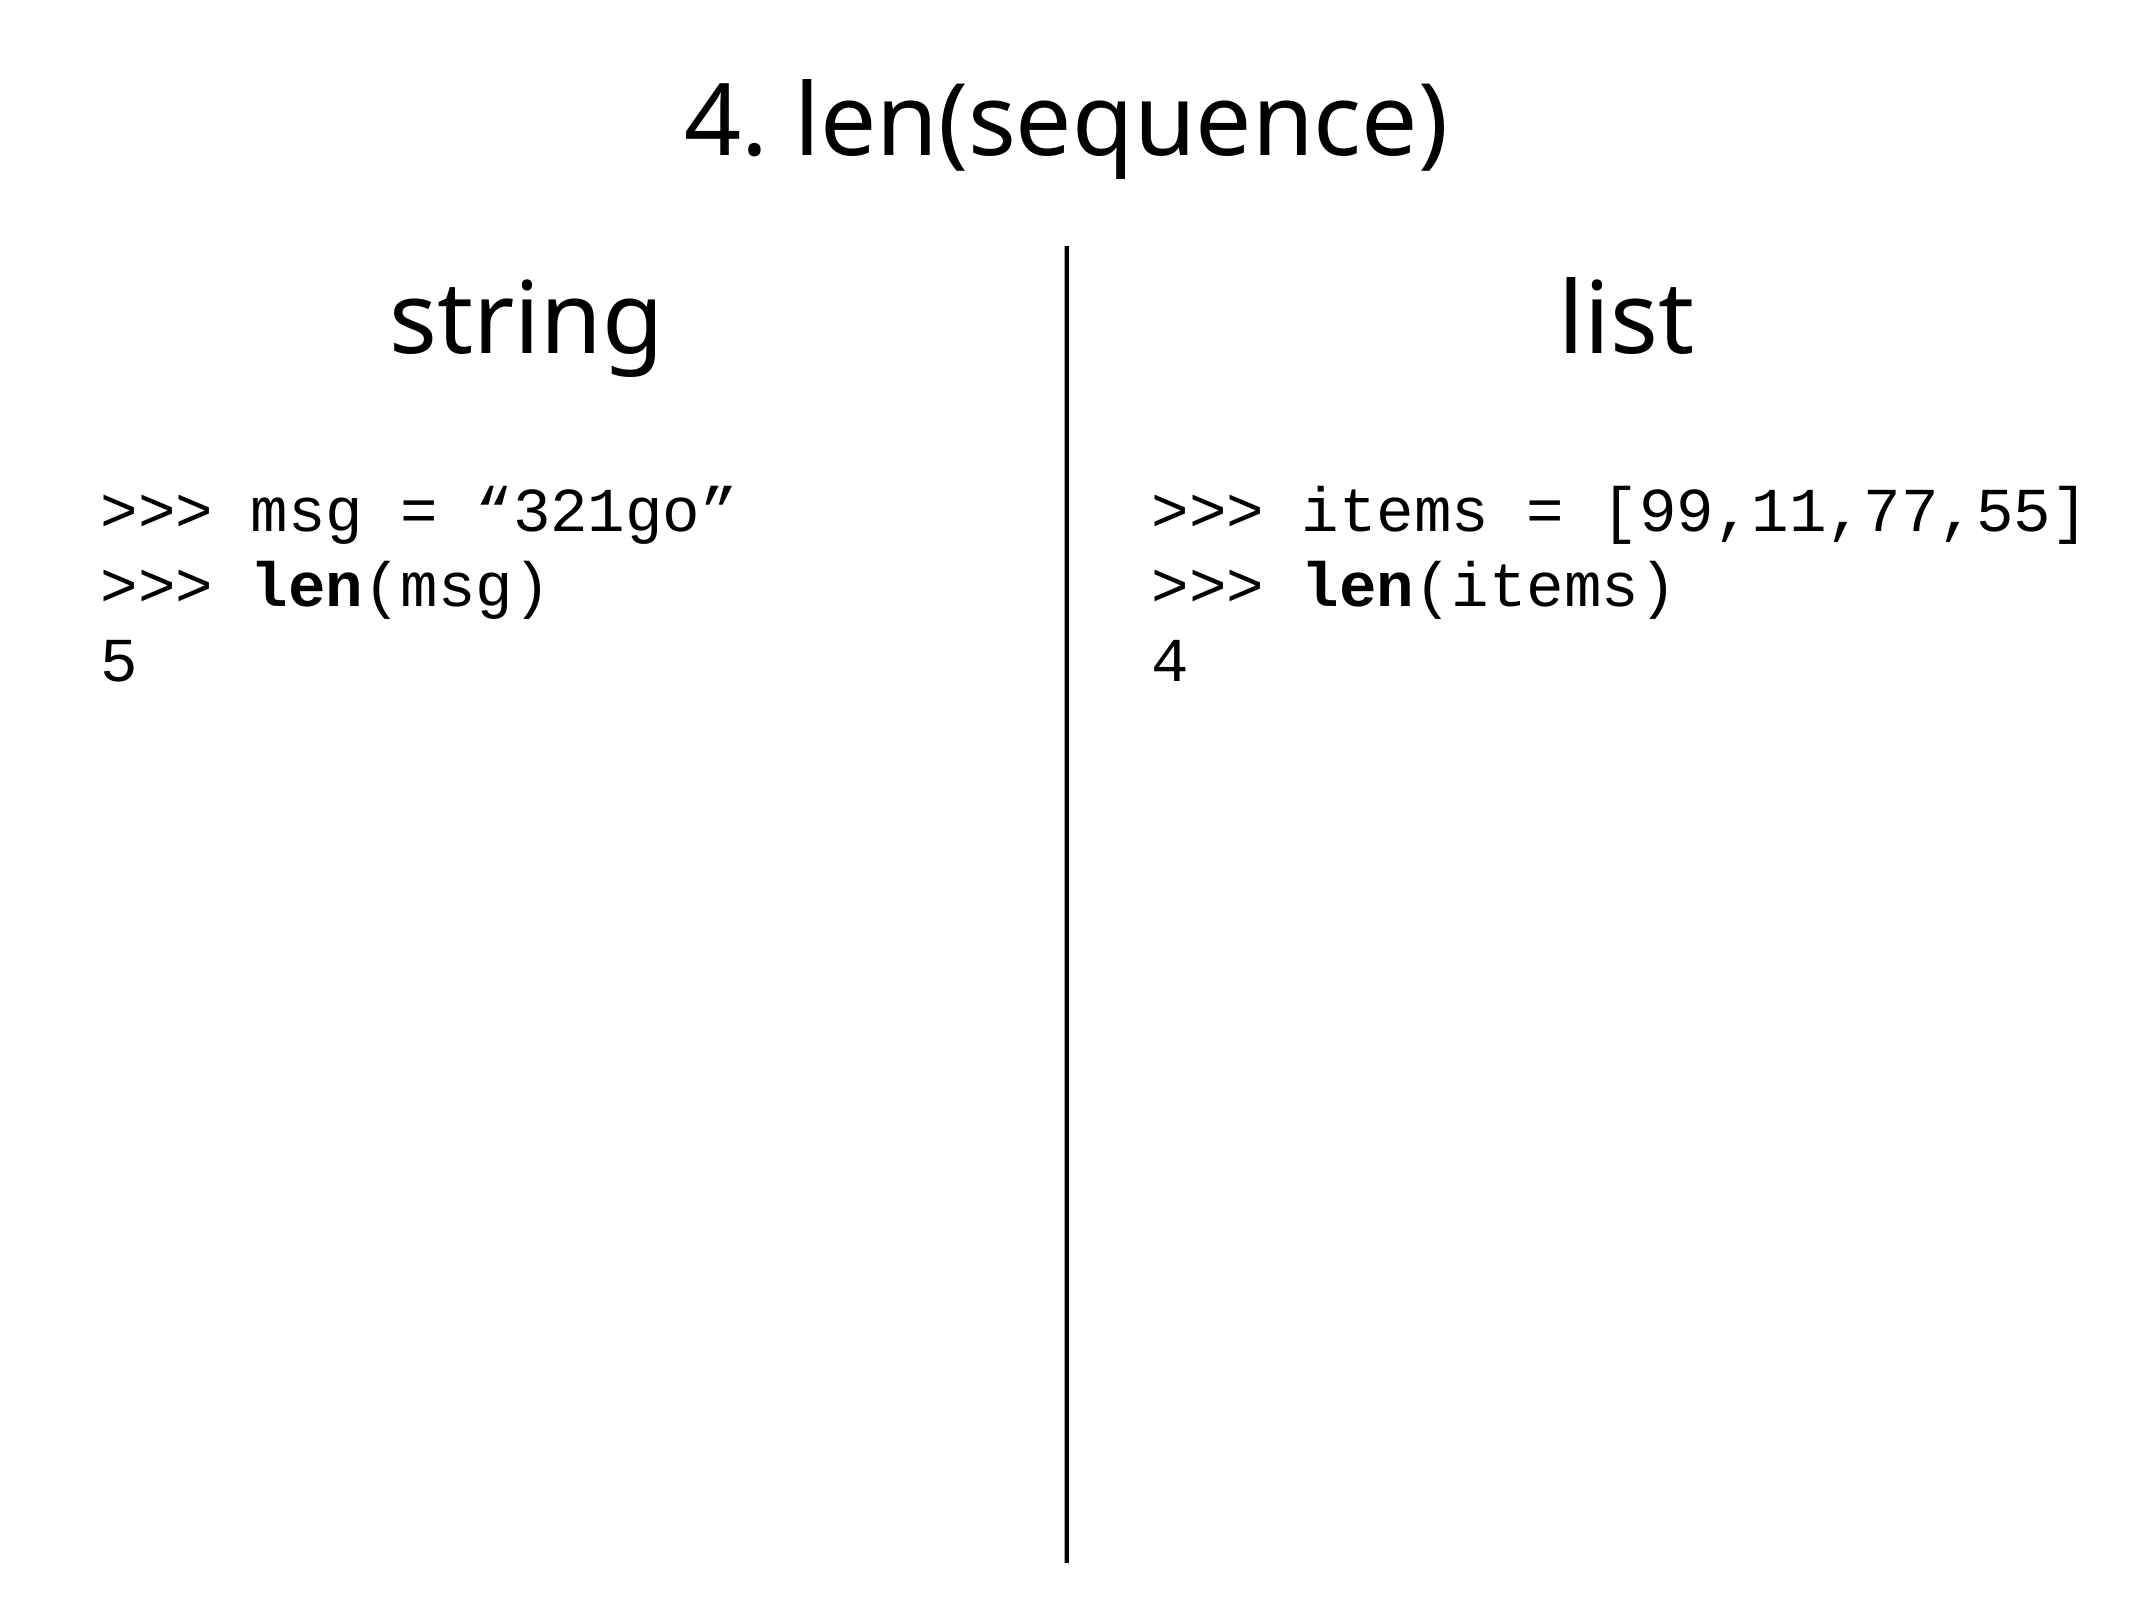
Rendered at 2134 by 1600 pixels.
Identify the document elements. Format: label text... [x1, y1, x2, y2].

text_box string [172, 239, 881, 388]
title 4. len(sequence) [155, 41, 1978, 191]
text_box >>> msg = “321go” >>> len(msg) 5 [92, 460, 747, 702]
text_box list [1272, 239, 1981, 388]
text_box >>> items = [99,11,77,55] >>> len(items) 4 [1143, 460, 2098, 702]
